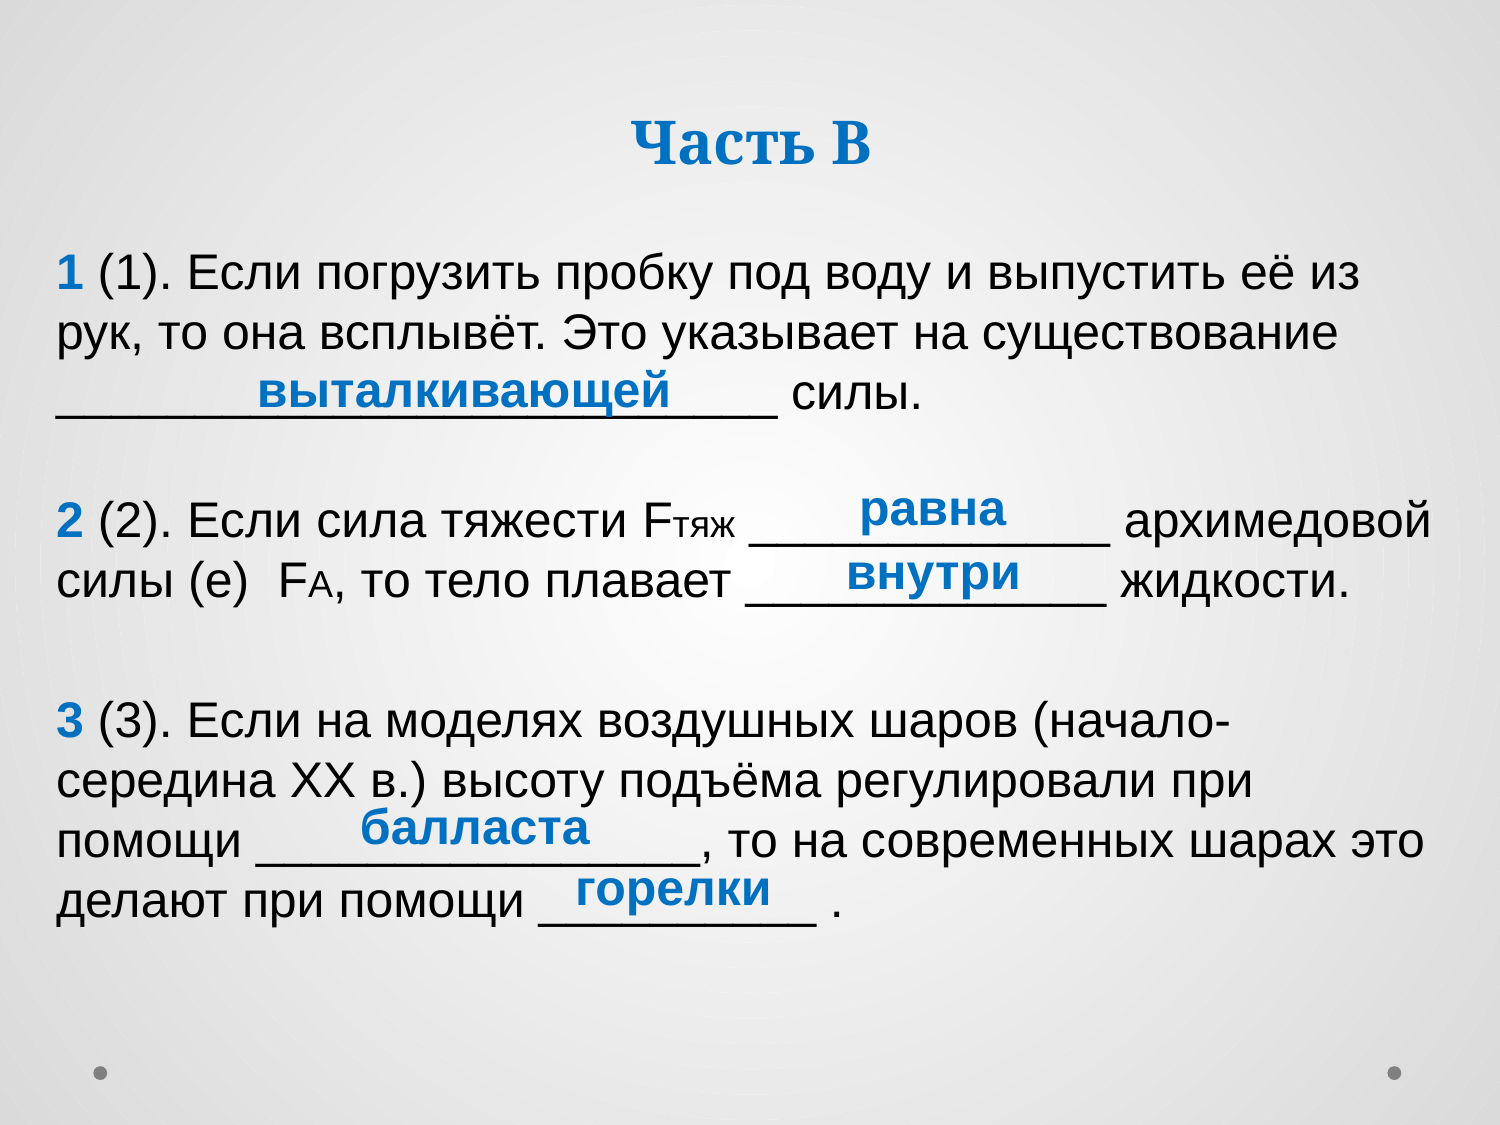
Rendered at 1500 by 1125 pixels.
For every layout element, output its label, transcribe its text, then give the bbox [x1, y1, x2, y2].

title Часть В [76, 101, 1427, 185]
text_box 3 (3). Если на моделях воздушных шаров (начало-середина XX в.) высоту подъёма регулировали при помощи ________________, то на современных шарах это делают при помощи __________ . [41, 680, 1459, 936]
text_box выталкивающей [242, 349, 703, 425]
text_box 1 (1). Если погрузить пробку под воду и выпустить её из рук, то она всплывёт. Это указывает на существование __________________________ силы. [41, 231, 1447, 427]
text_box 2 (2). Если сила тяжести Fтяж _____________ архимедовой силы (е) FA, то тело плавает _____________ жидкости. [41, 479, 1447, 615]
text_box балласта [345, 786, 664, 862]
text_box внутри [803, 531, 1087, 607]
text_box горелки [560, 848, 986, 924]
text_box равна [844, 467, 1022, 531]
